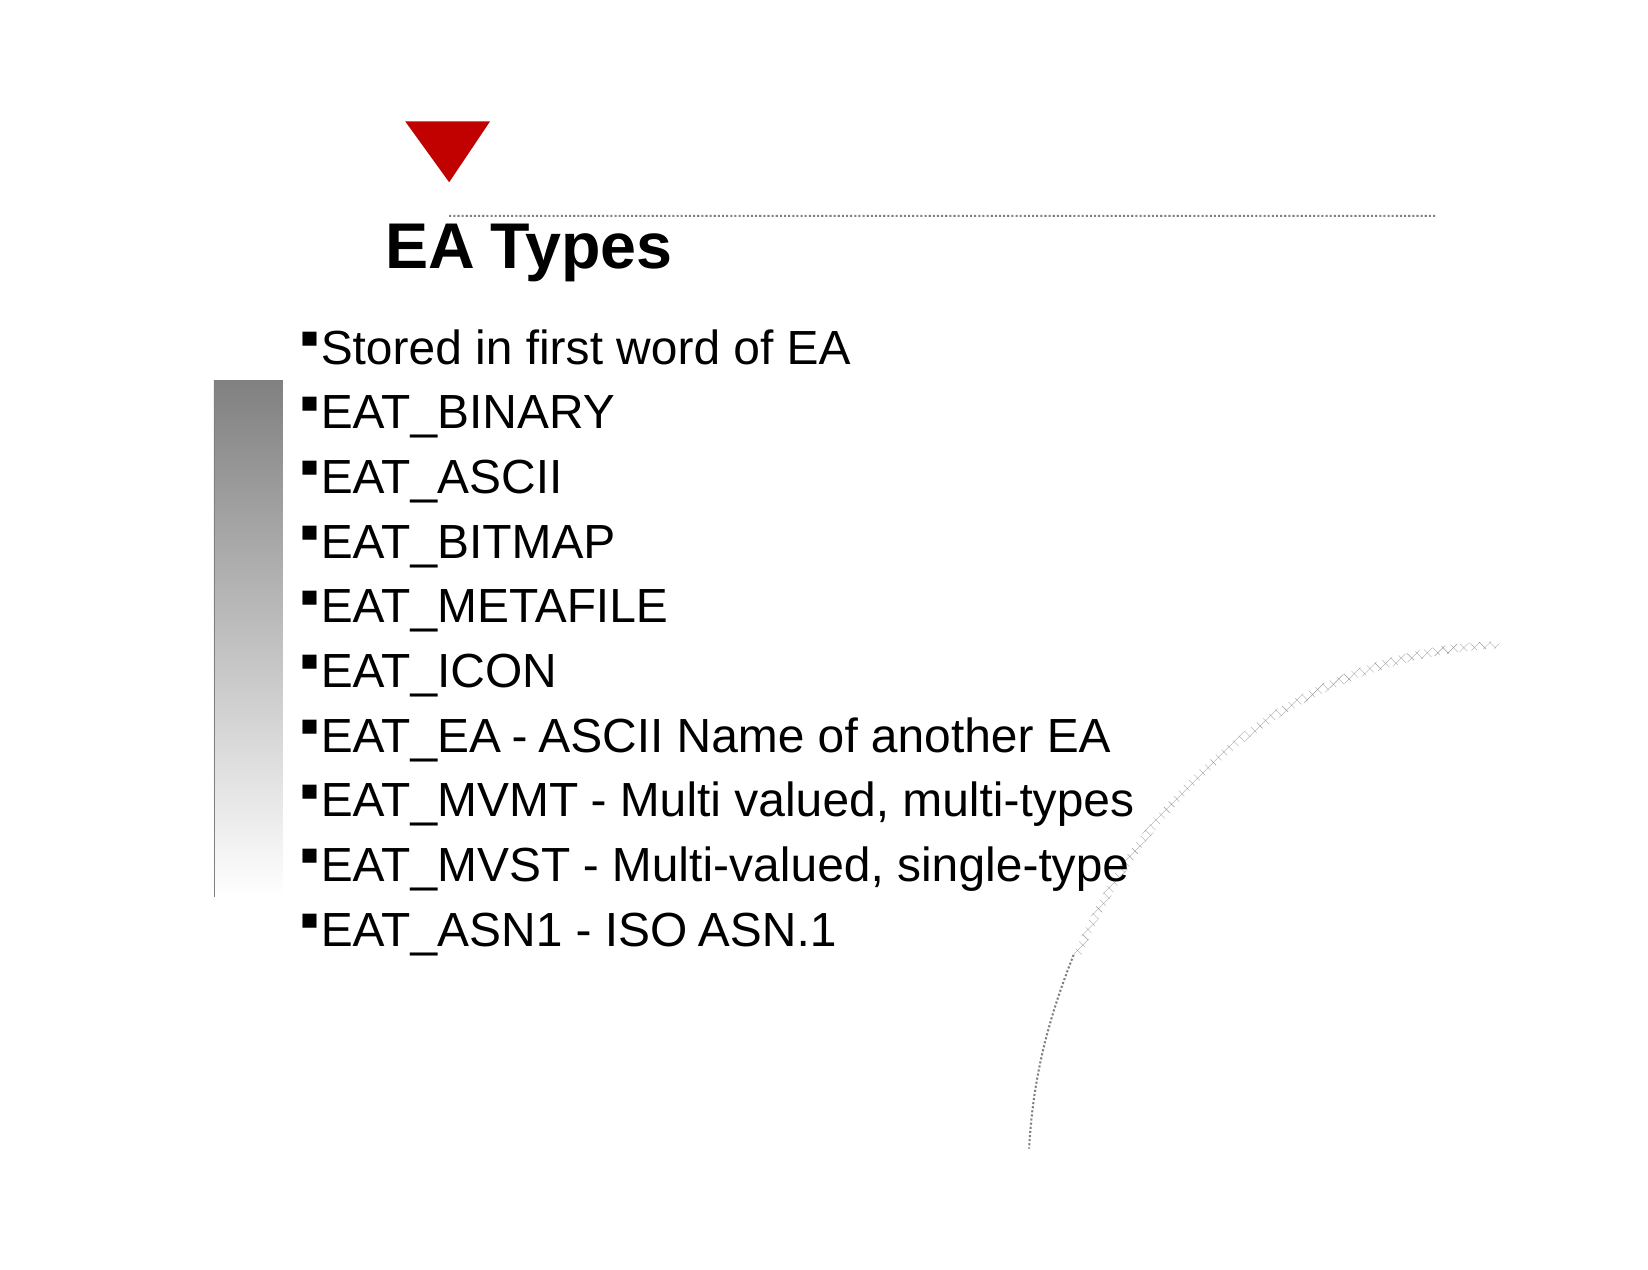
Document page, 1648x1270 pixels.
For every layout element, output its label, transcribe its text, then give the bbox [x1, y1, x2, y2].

text_box Stored in first word of EA EAT_BINARY EAT_ASCII EAT_BITMAP EAT_METAFILE EAT_ICON EAT_EA - ASCII Name of another EA EAT_MVMT - Multi valued, multi-types EAT_MVST - Multi-valued, single-type EAT_ASN1 - ISO ASN.1 [298, 316, 1531, 956]
text_box EA Types [385, 203, 1538, 282]
